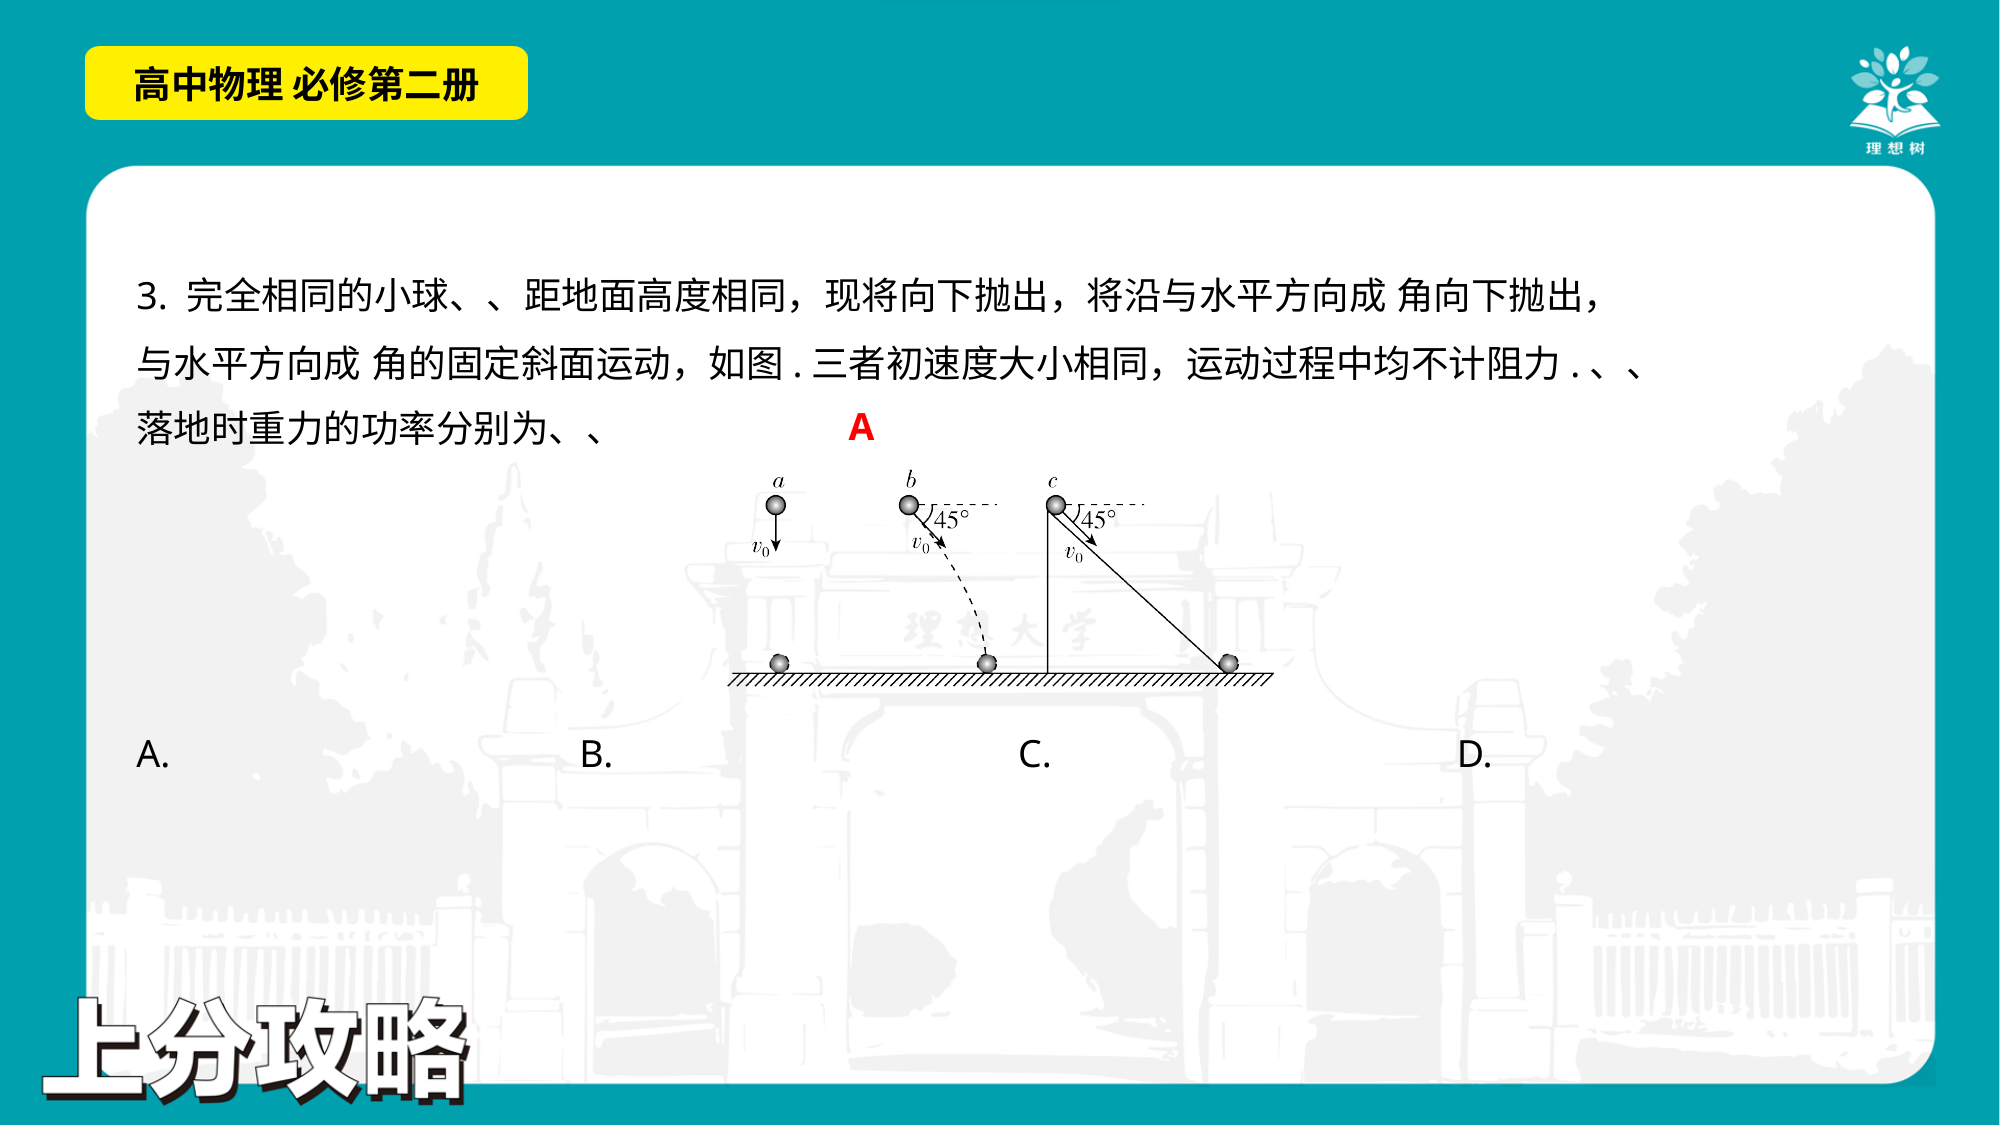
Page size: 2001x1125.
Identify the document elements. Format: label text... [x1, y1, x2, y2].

picture [0, 0, 2000, 1125]
text_box A [834, 383, 889, 442]
